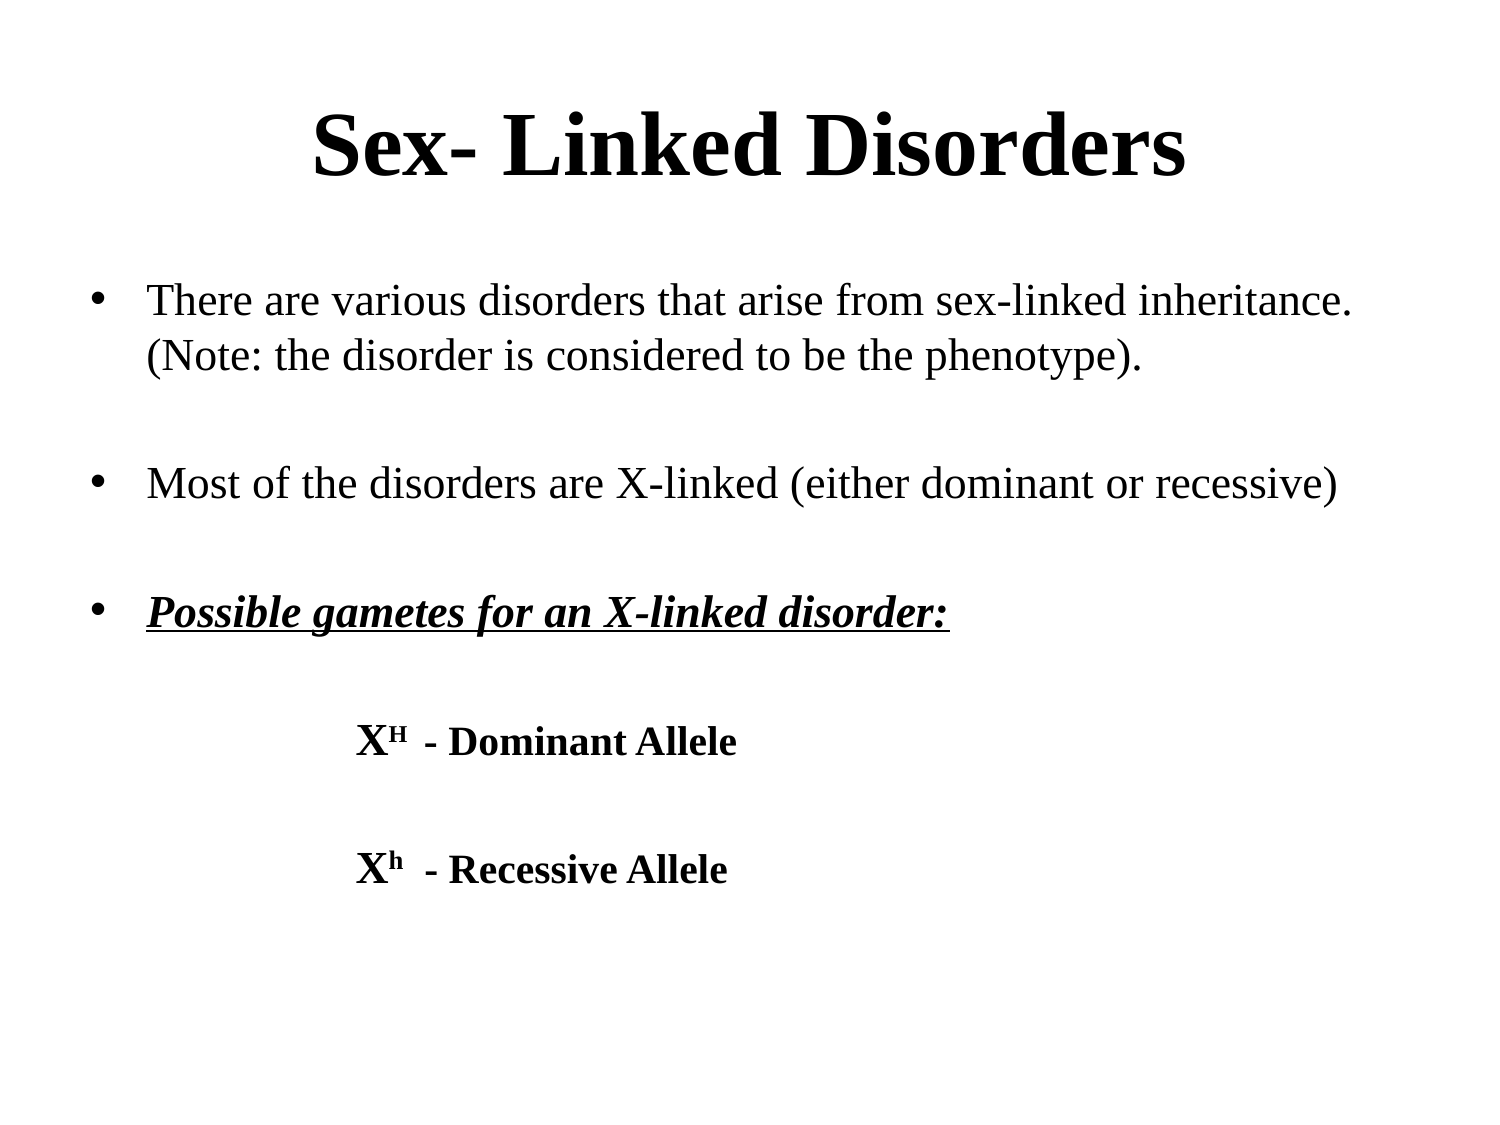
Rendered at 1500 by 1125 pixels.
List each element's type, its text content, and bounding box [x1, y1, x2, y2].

list There are various disorders that arise from sex-linked inheritance. (Note: the disorder is considered to be the phenotype). Most of the disorders are X-linked (either dominant or recessive) Possible gametes for an X-linked disorder: XH - Dominant Allele Xh - Recessive Allele [75, 262, 1425, 1005]
title Sex- Linked Disorders [75, 45, 1425, 233]
